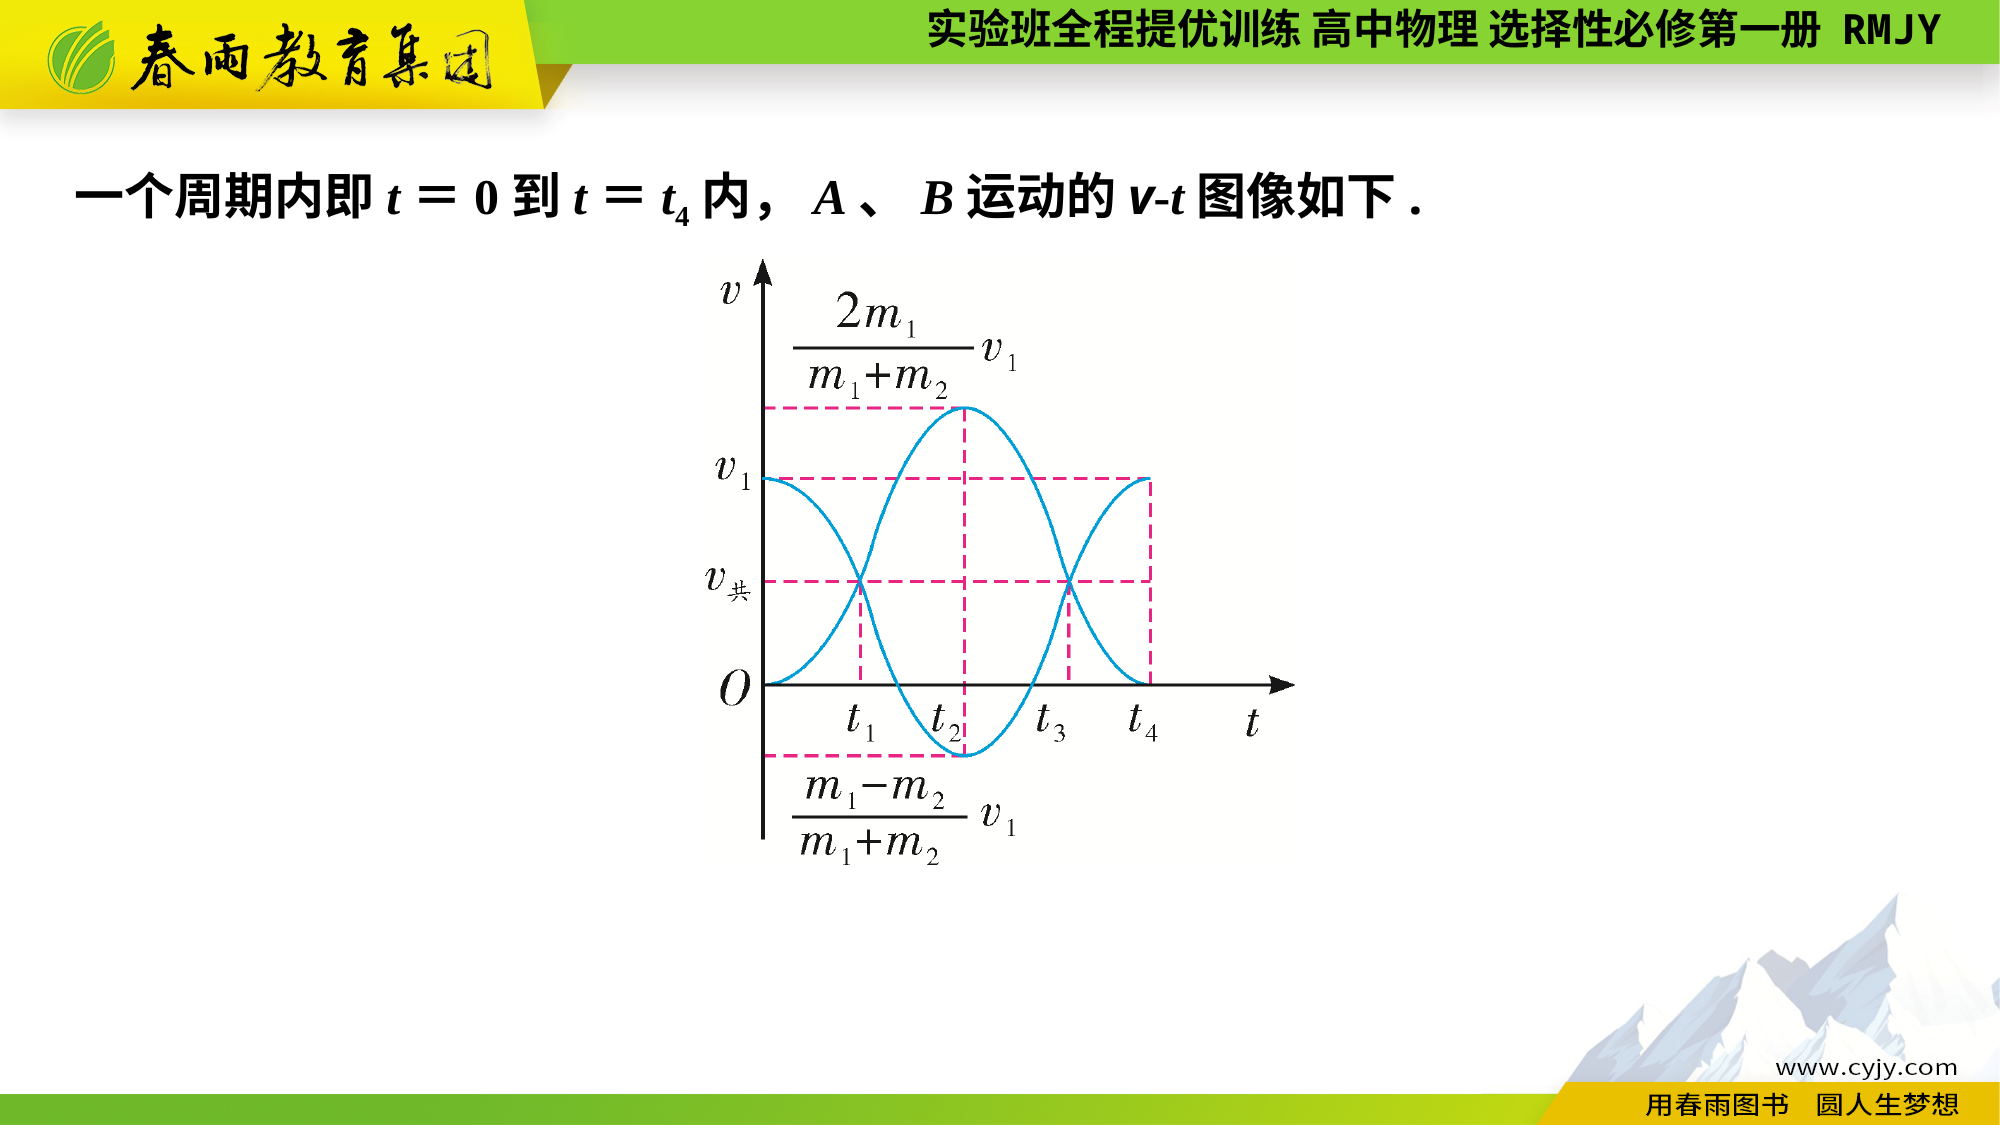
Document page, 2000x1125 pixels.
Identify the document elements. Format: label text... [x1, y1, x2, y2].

list 一个周期内即t＝0到t＝t4内，A、B运动的v-t图像如下. [59, 122, 1944, 229]
picture [0, 0, 2000, 1125]
